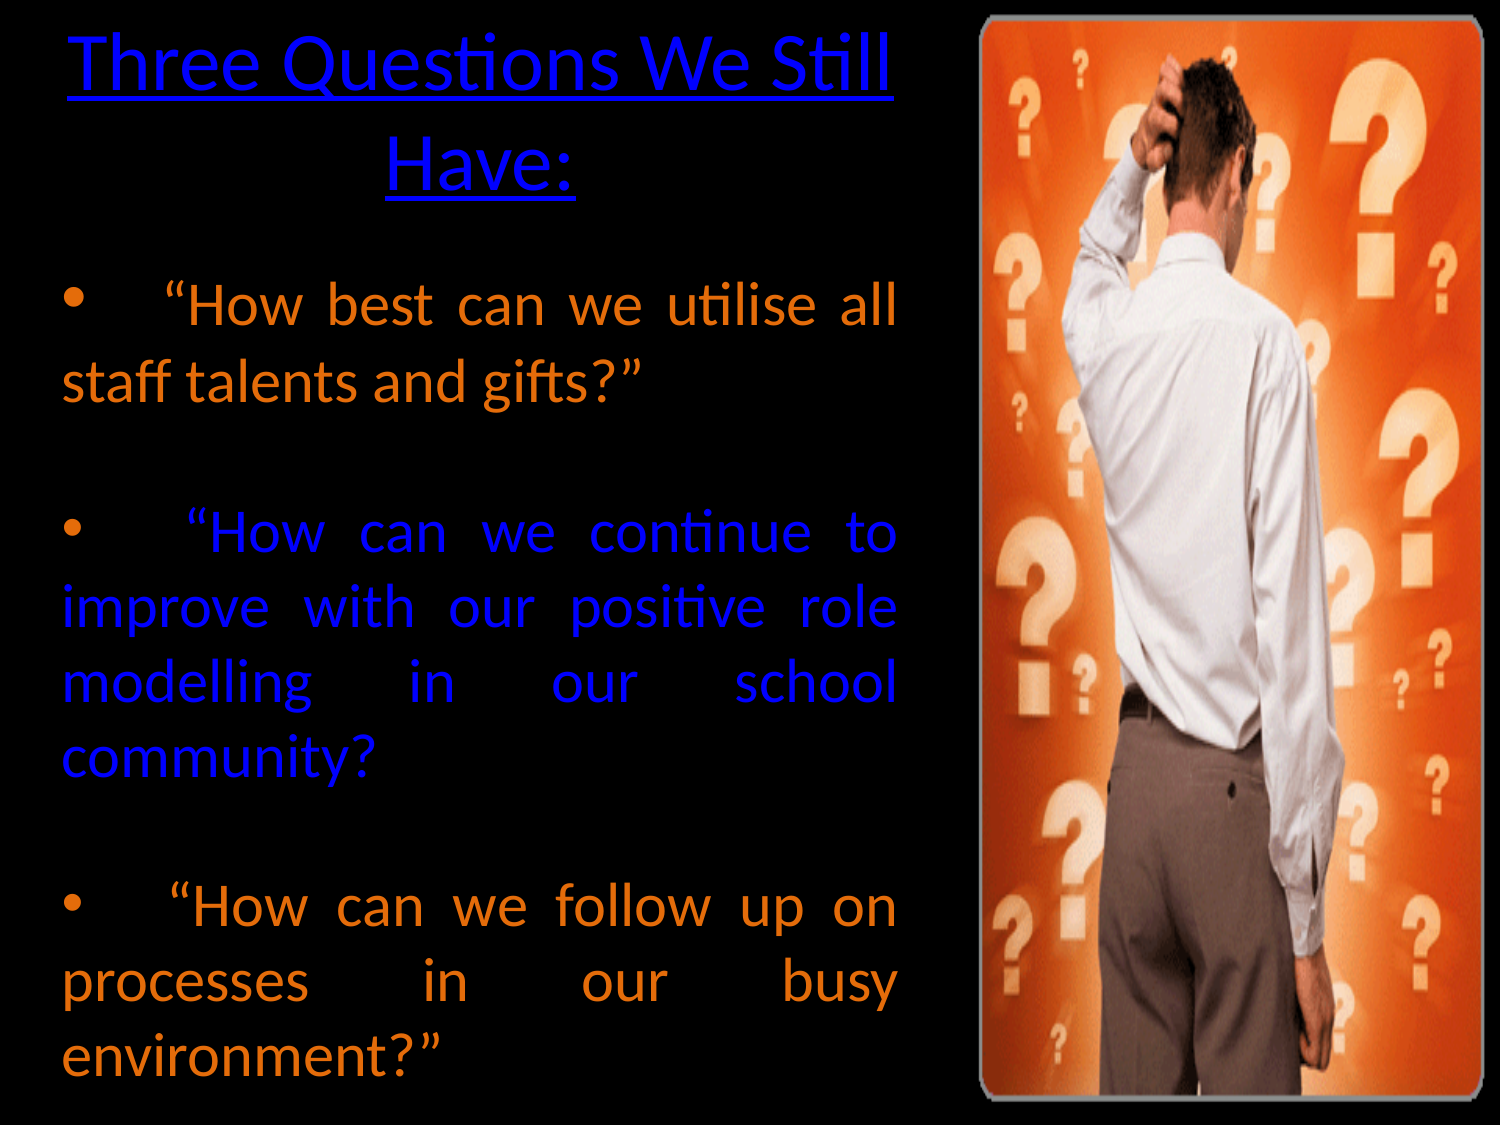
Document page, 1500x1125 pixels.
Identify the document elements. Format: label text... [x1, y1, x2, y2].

text_box Three Questions We Still Have: “How best can we utilise all staff talents and gifts?” “How can we continue to improve with our positive role modelling in our school community? “How can we follow up on processes in our busy environment?” [46, 0, 914, 1097]
picture [970, 0, 1500, 1125]
